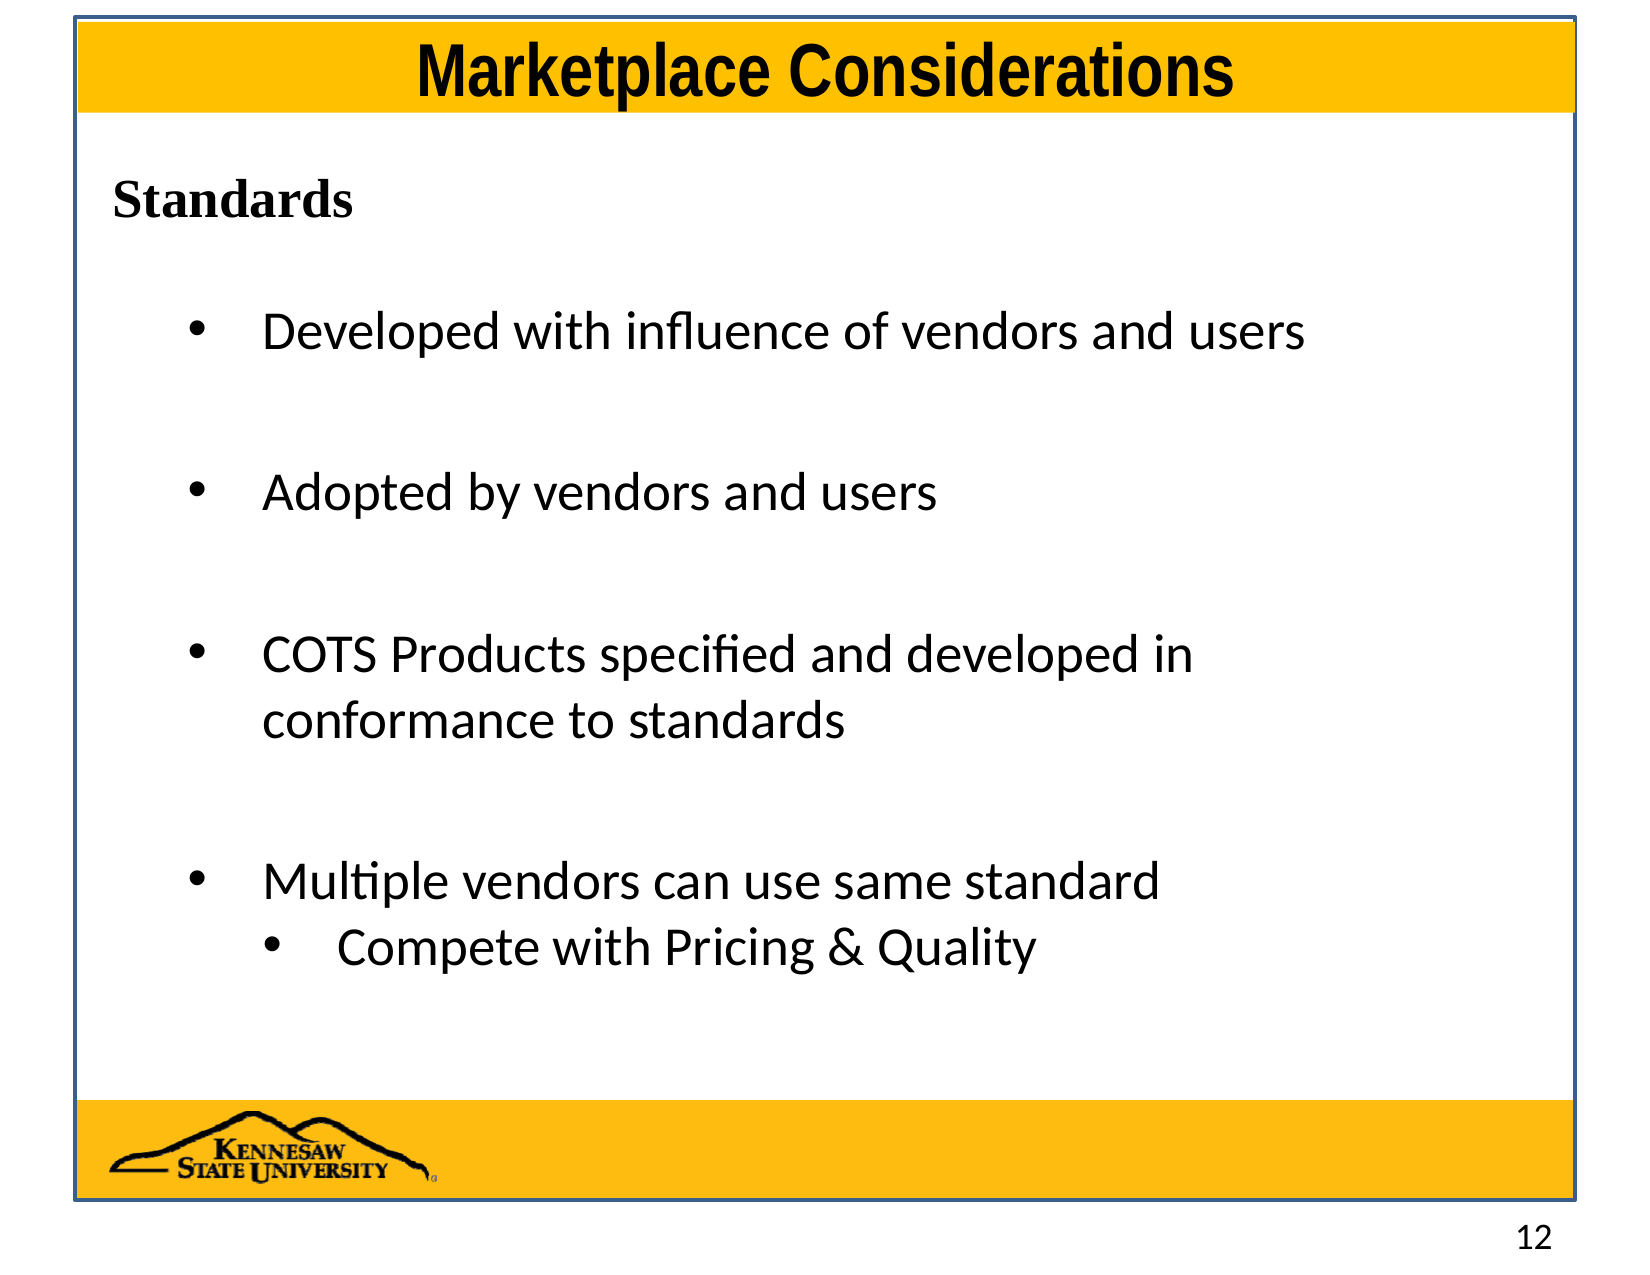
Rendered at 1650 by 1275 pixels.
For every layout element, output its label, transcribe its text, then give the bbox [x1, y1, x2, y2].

picture [108, 1111, 437, 1184]
title Marketplace Considerations [77, 21, 1575, 113]
list Standards Developed with influence of vendors and users Adopted by vendors and users COTS Products specified and developed in conformance to standards Multiple vendors can use same standard Compete with Pricing & Quality [112, 162, 1490, 1013]
